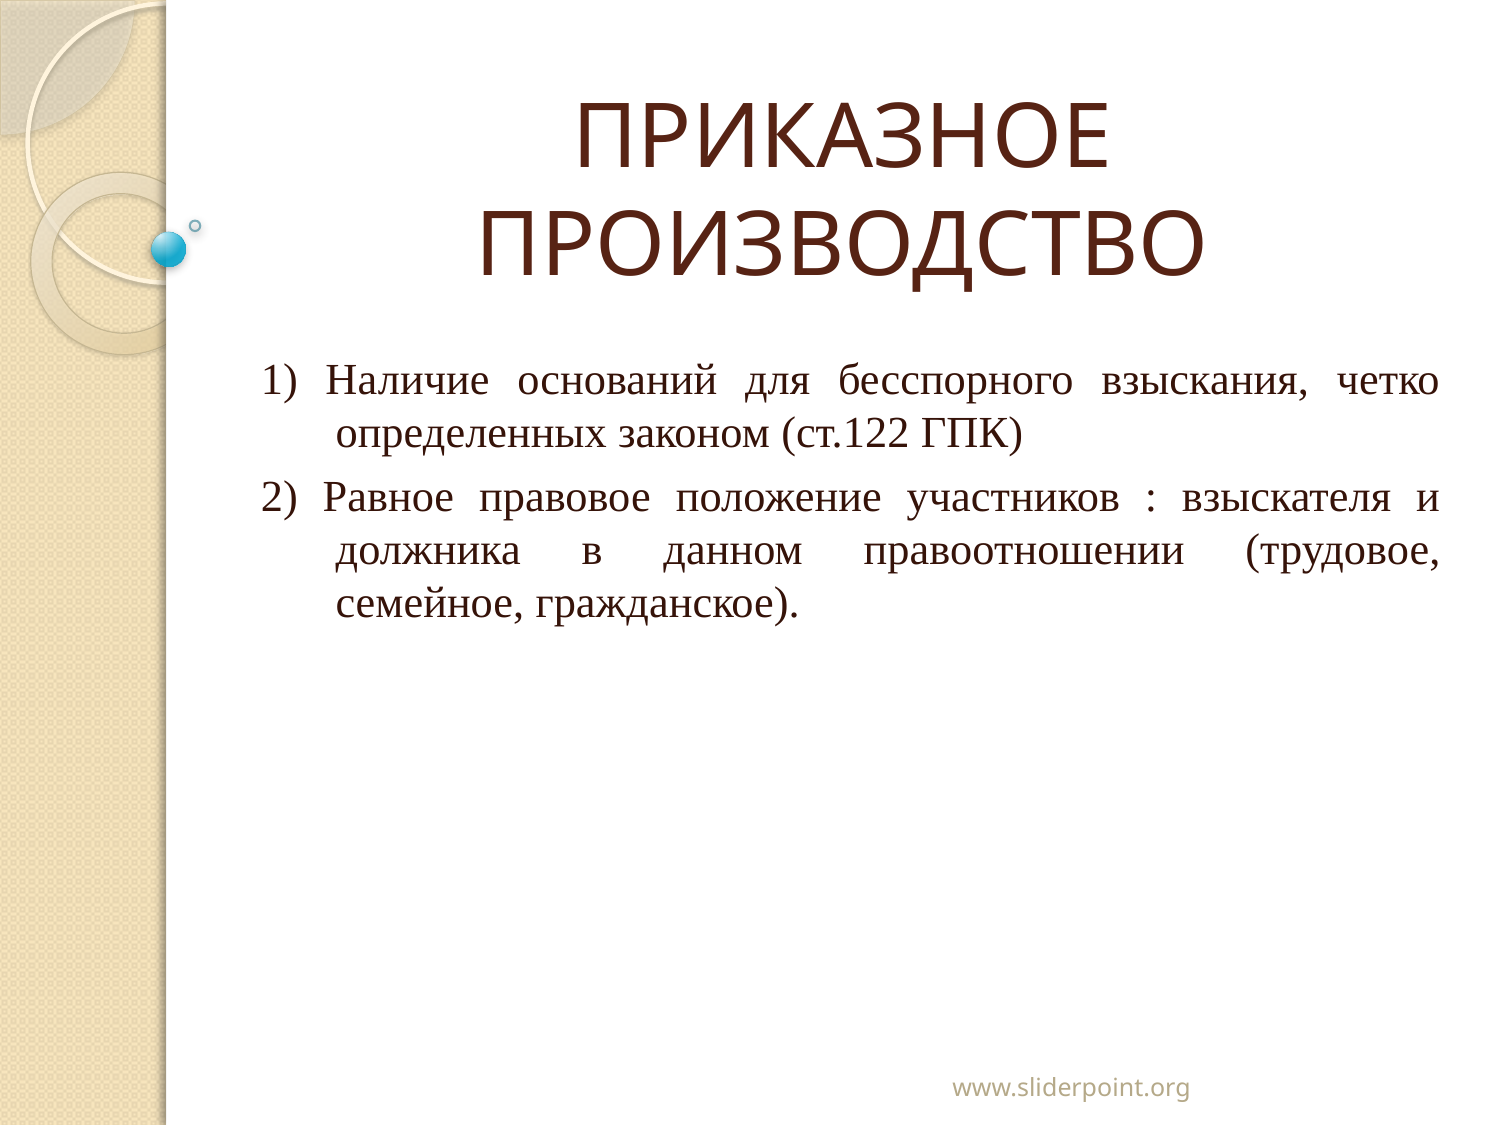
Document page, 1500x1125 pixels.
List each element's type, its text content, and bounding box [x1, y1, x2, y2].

footer www.sliderpoint.org [937, 1034, 1413, 1113]
title ПРИКАЗНОЕ ПРОИЗВОДСТВО [234, 59, 1450, 301]
subtitle 1) Наличие оснований для бесспорного взыскания, четко определенных законом (ст.122 ГПК) 2) Равное правовое положение участников : взыскателя и должника в данном правоотношении (трудовое, семейное, гражданское). [242, 349, 1458, 638]
